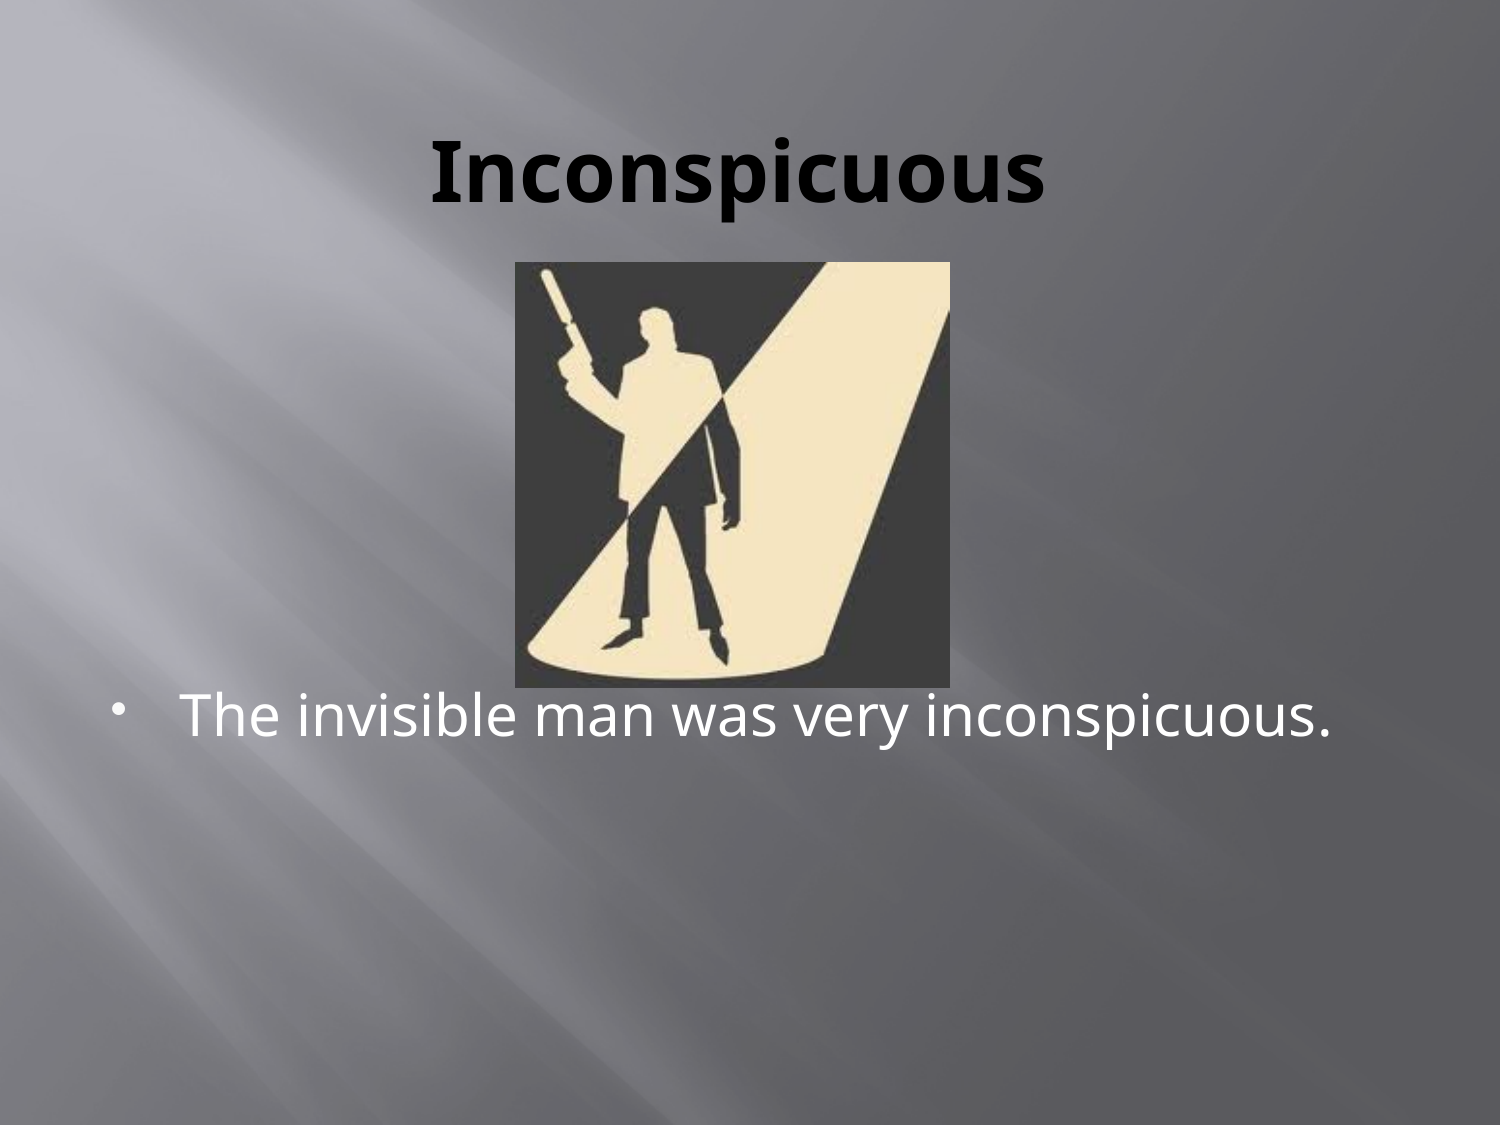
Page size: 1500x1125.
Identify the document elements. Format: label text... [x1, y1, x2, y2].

picture [515, 262, 951, 688]
title Inconspicuous [75, 75, 1425, 262]
list The invisible man was very inconspicuous. [75, 262, 1425, 1035]
